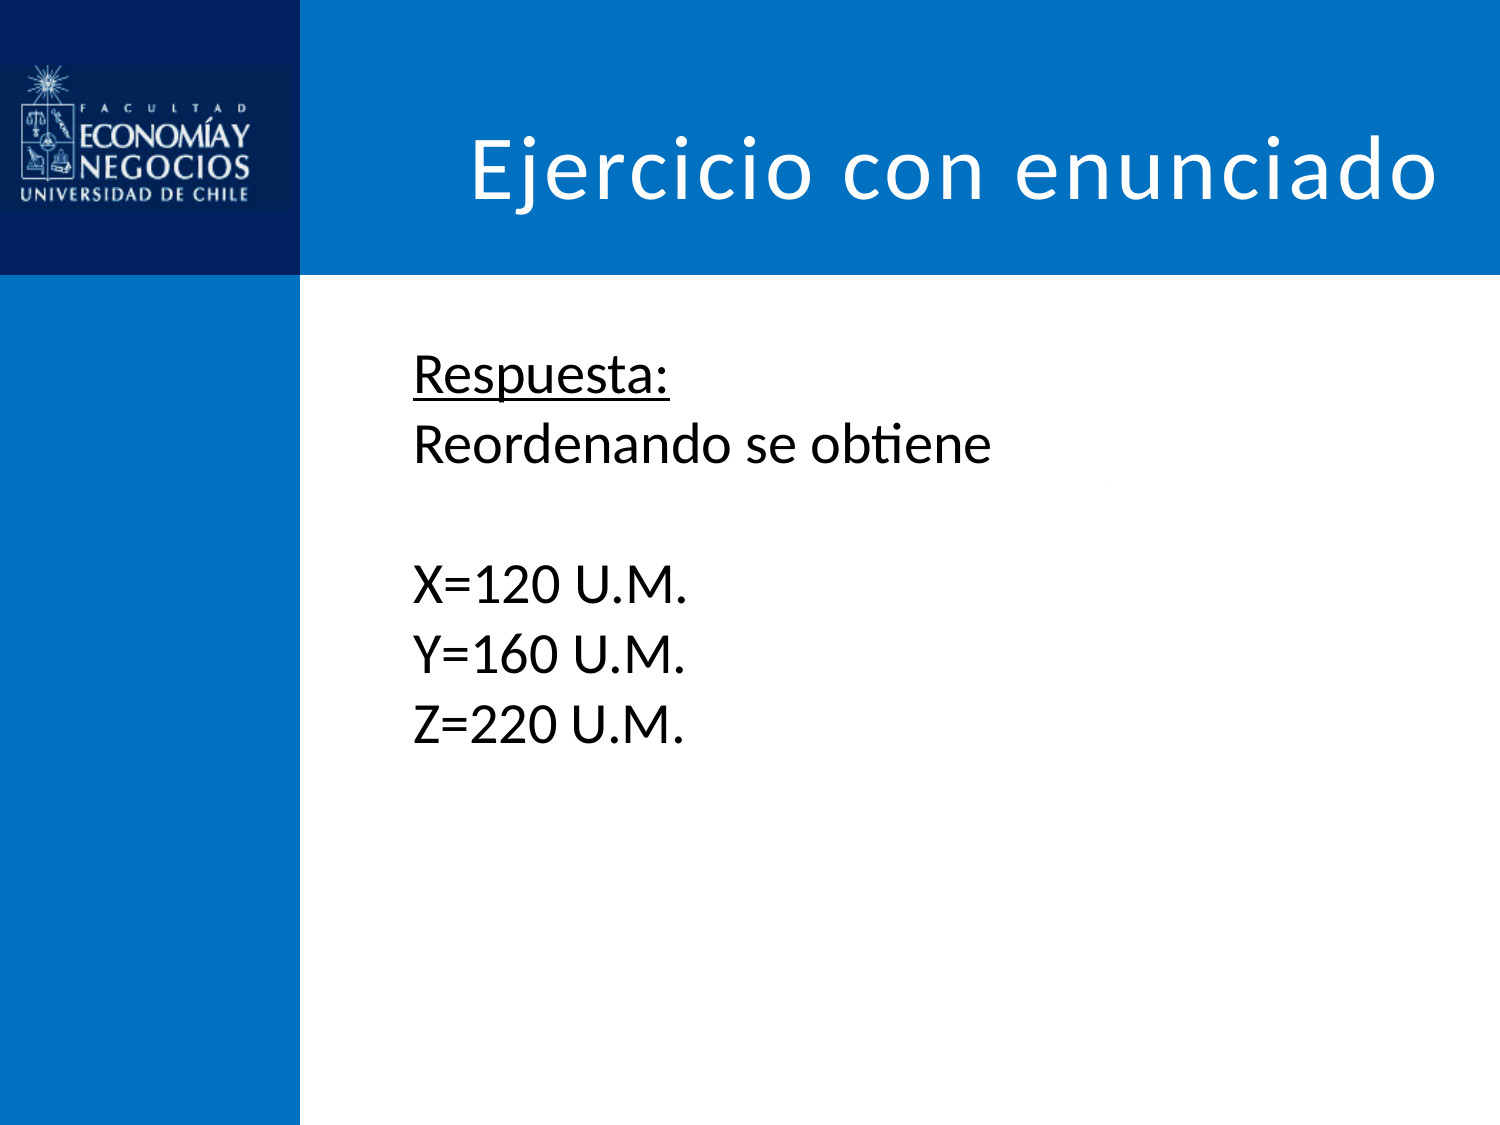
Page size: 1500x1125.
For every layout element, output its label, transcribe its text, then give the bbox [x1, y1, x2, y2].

title Ejercicio con enunciado [281, 46, 1456, 279]
text_box Respuesta: Reordenando se obtiene X=120 U.M. Y=160 U.M. Z=220 U.M. [398, 328, 1450, 833]
picture [0, 64, 290, 211]
